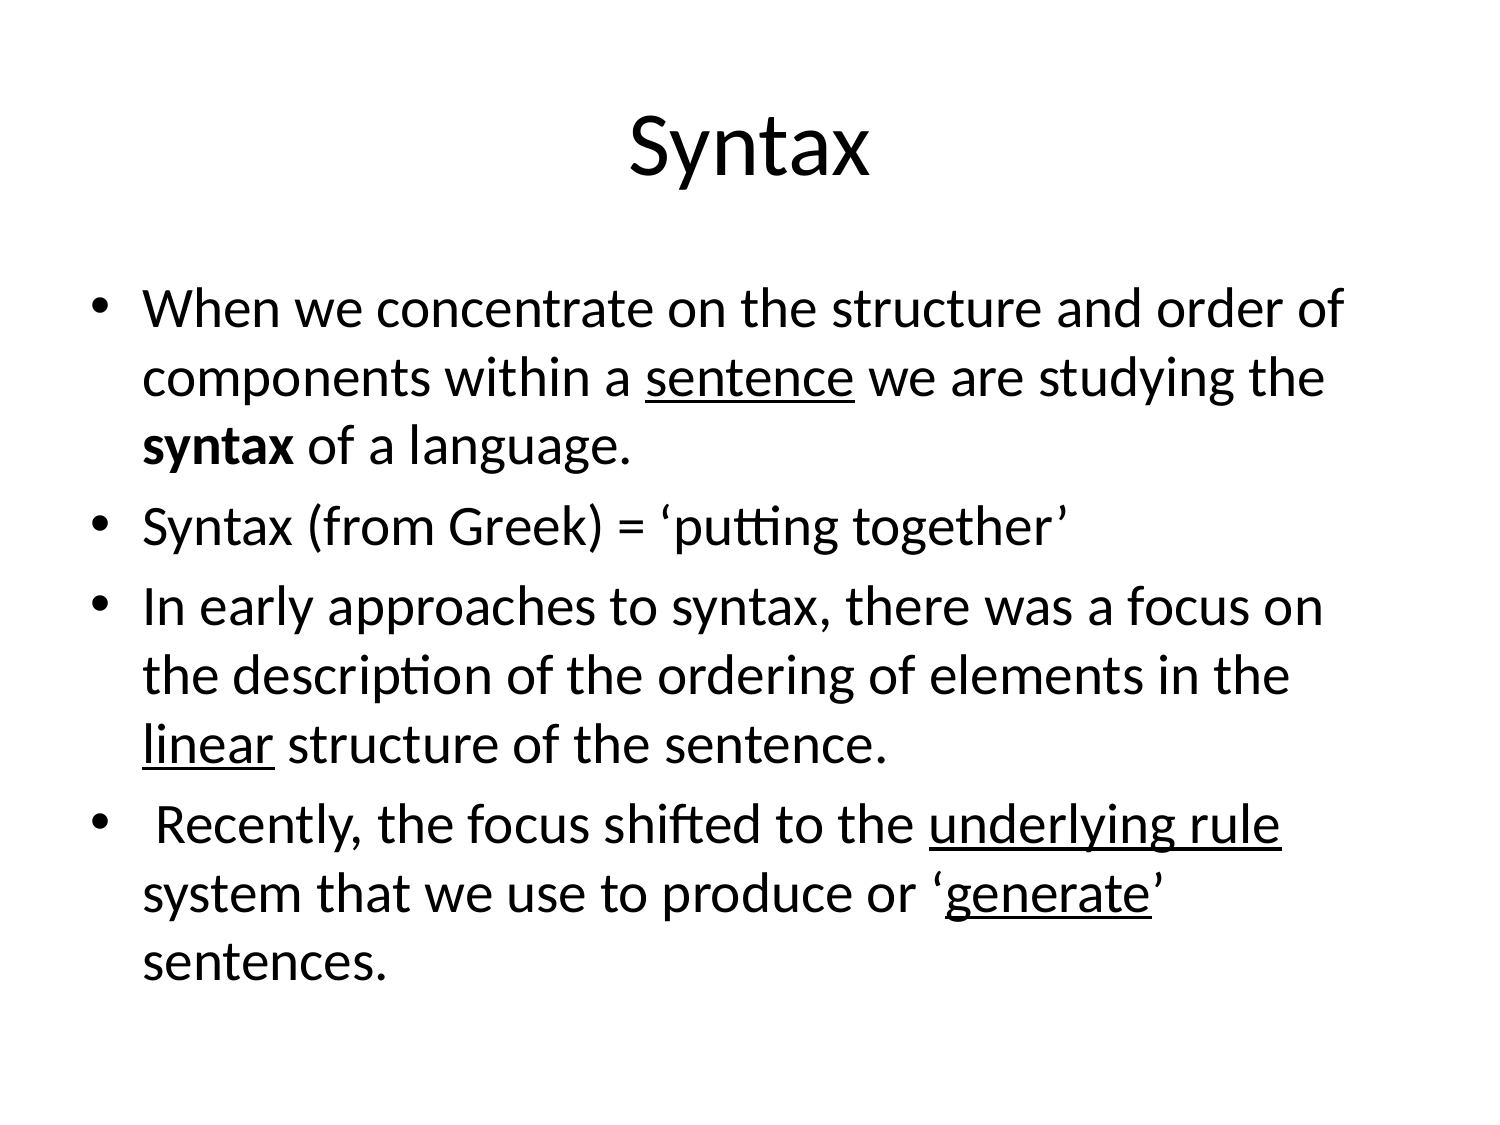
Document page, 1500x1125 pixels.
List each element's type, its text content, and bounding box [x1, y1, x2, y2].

list When we concentrate on the structure and order of components within a sentence we are studying the syntax of a language. Syntax (from Greek) = ‘putting together’ In early approaches to syntax, there was a focus on the description of the ordering of elements in the linear structure of the sentence. Recently, the focus shifted to the underlying rule system that we use to produce or ‘generate’ sentences. [75, 262, 1425, 1005]
title Syntax [75, 45, 1425, 233]
